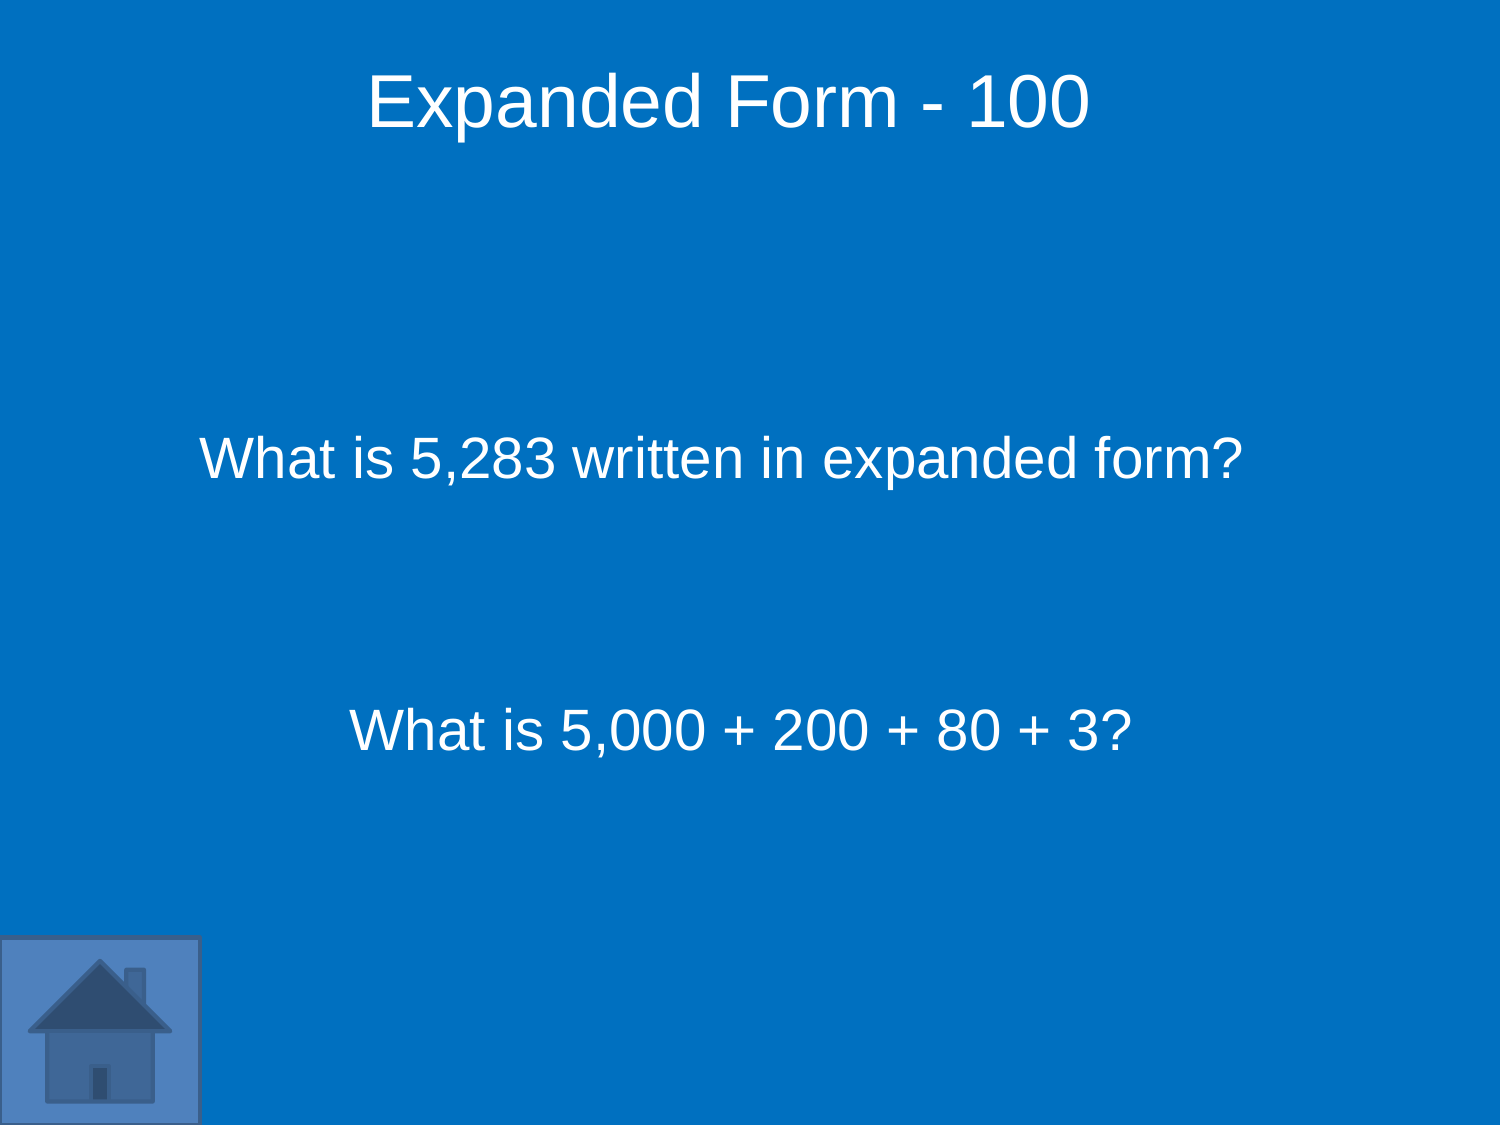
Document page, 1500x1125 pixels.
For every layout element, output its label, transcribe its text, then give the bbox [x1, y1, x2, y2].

text_box What is 5,283 written in expanded form? [87, 412, 1475, 498]
text_box Expanded Form - 100 [74, 45, 1425, 233]
text_box [0, 935, 202, 1125]
text_box What is 5,000 + 200 + 80 + 3? [74, 249, 1425, 1088]
